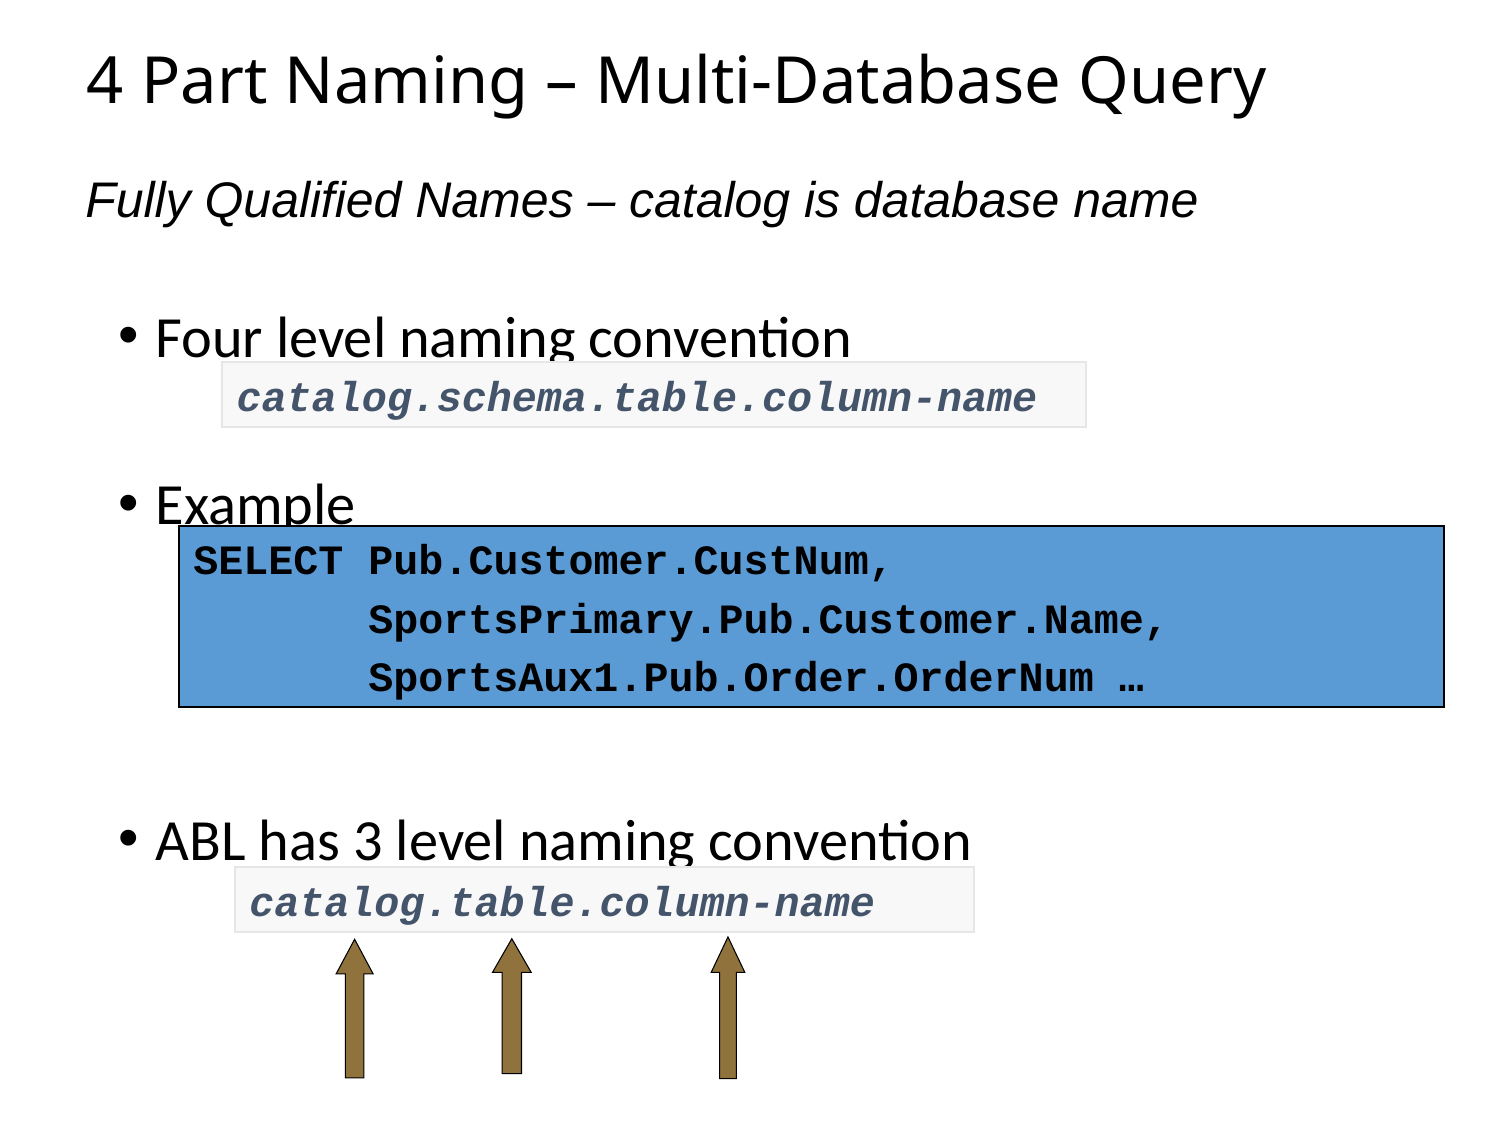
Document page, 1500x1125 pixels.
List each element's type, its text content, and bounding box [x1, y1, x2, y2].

text_box [711, 936, 745, 1079]
text_box [336, 939, 374, 1078]
text_box catalog.table.column-name [234, 866, 974, 932]
text_box [492, 938, 532, 1074]
text_box SELECT Pub.Customer.CustNum, SportsPrimary.Pub.Customer.Name, SportsAux1.Pub.Order.OrderNum … [178, 525, 1444, 708]
text_box catalog.schema.table.column-name [221, 362, 1087, 427]
text_box Fully Qualified Names – catalog is database name [70, 159, 1342, 235]
title 4 Part Naming – Multi-Database Query [71, 39, 1485, 126]
list Four level naming convention Example ABL has 3 level naming convention [103, 299, 1397, 1014]
